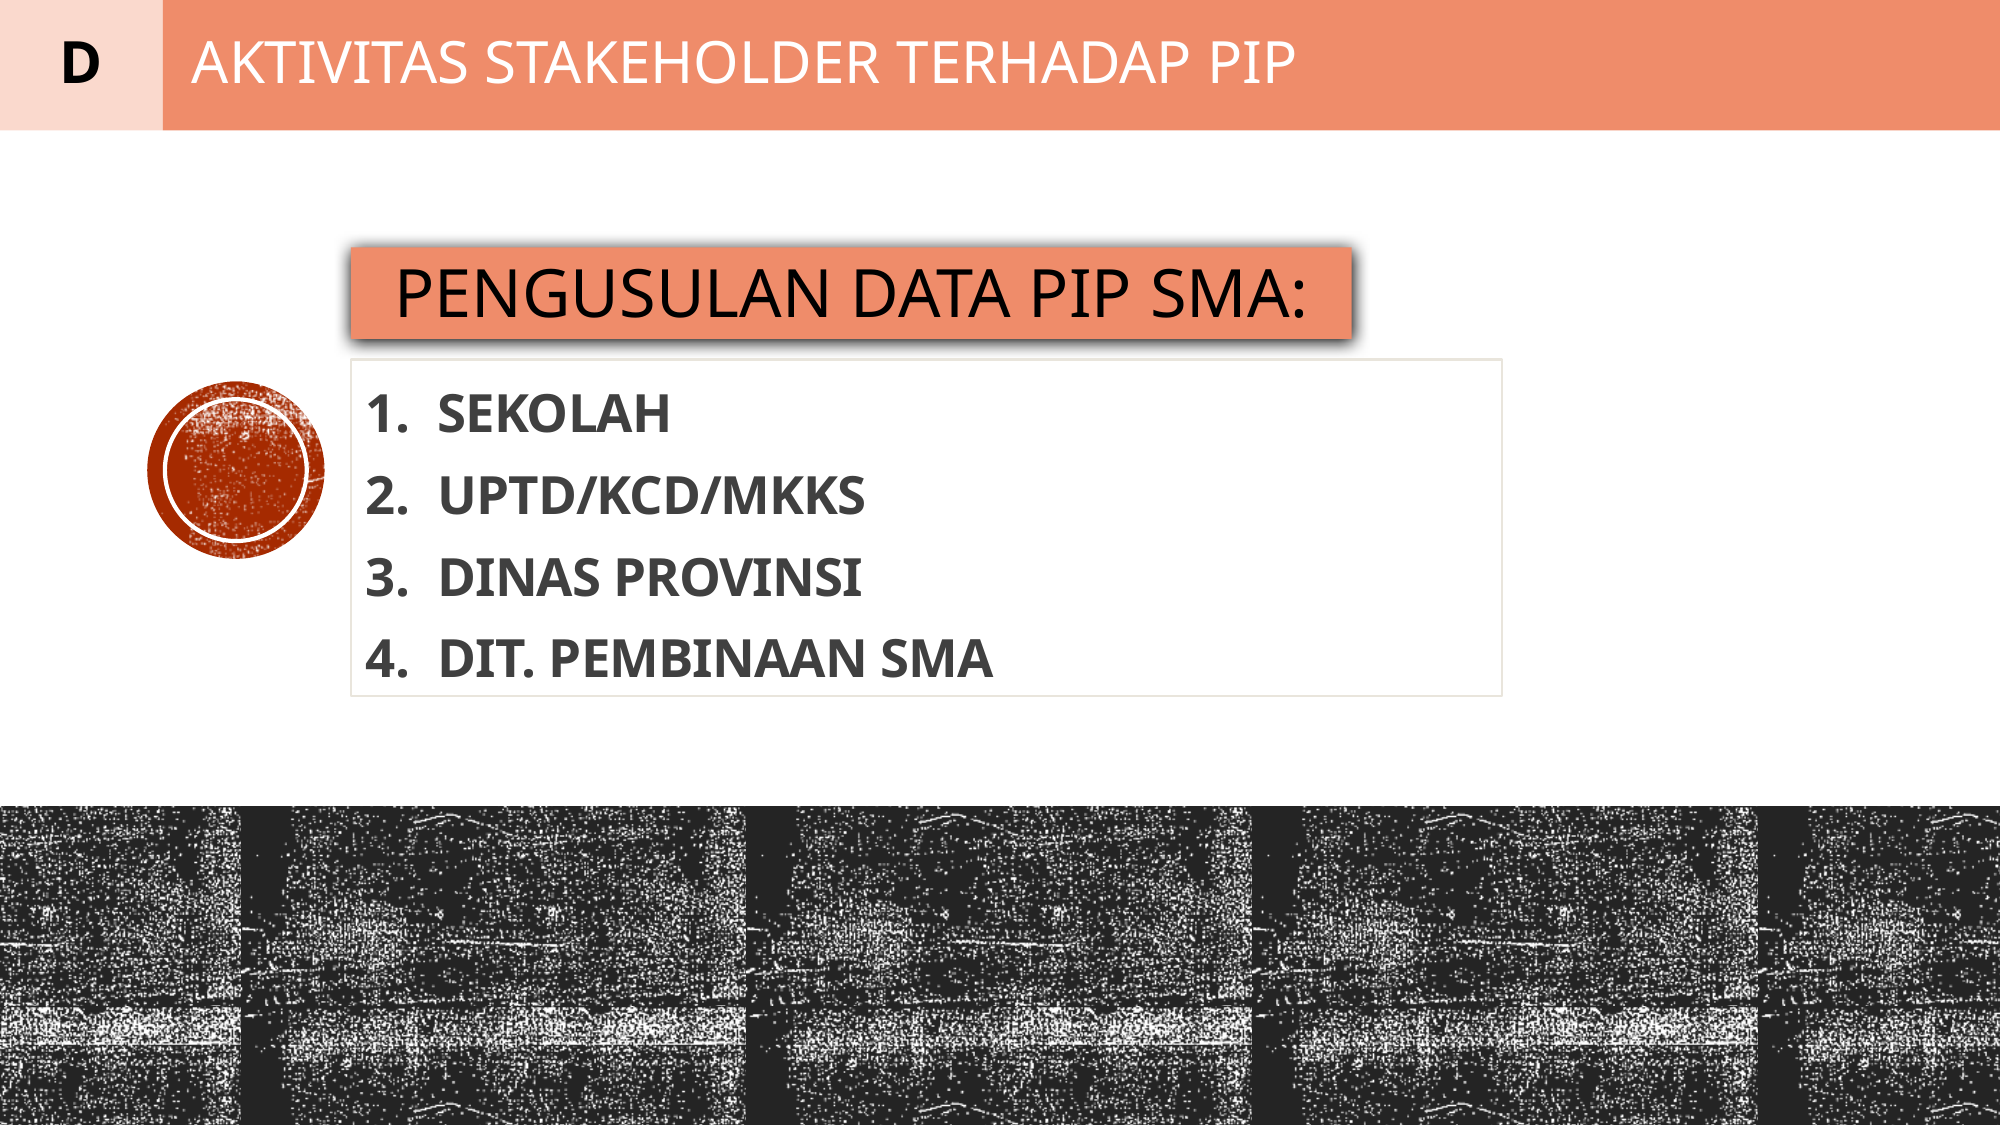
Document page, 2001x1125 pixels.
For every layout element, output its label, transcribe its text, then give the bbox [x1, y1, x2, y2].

text_box AKTIvITAS stakeholder TERHADAP pip [162, 0, 2000, 131]
text_box D [0, 0, 162, 131]
text_box pengusulan DATA pip sma: [350, 247, 1352, 339]
text_box SEKOLAH UPTD/KCD/MKKS DINAS PROVINSI DIT. PEMBINAAN SMA [350, 358, 1503, 697]
